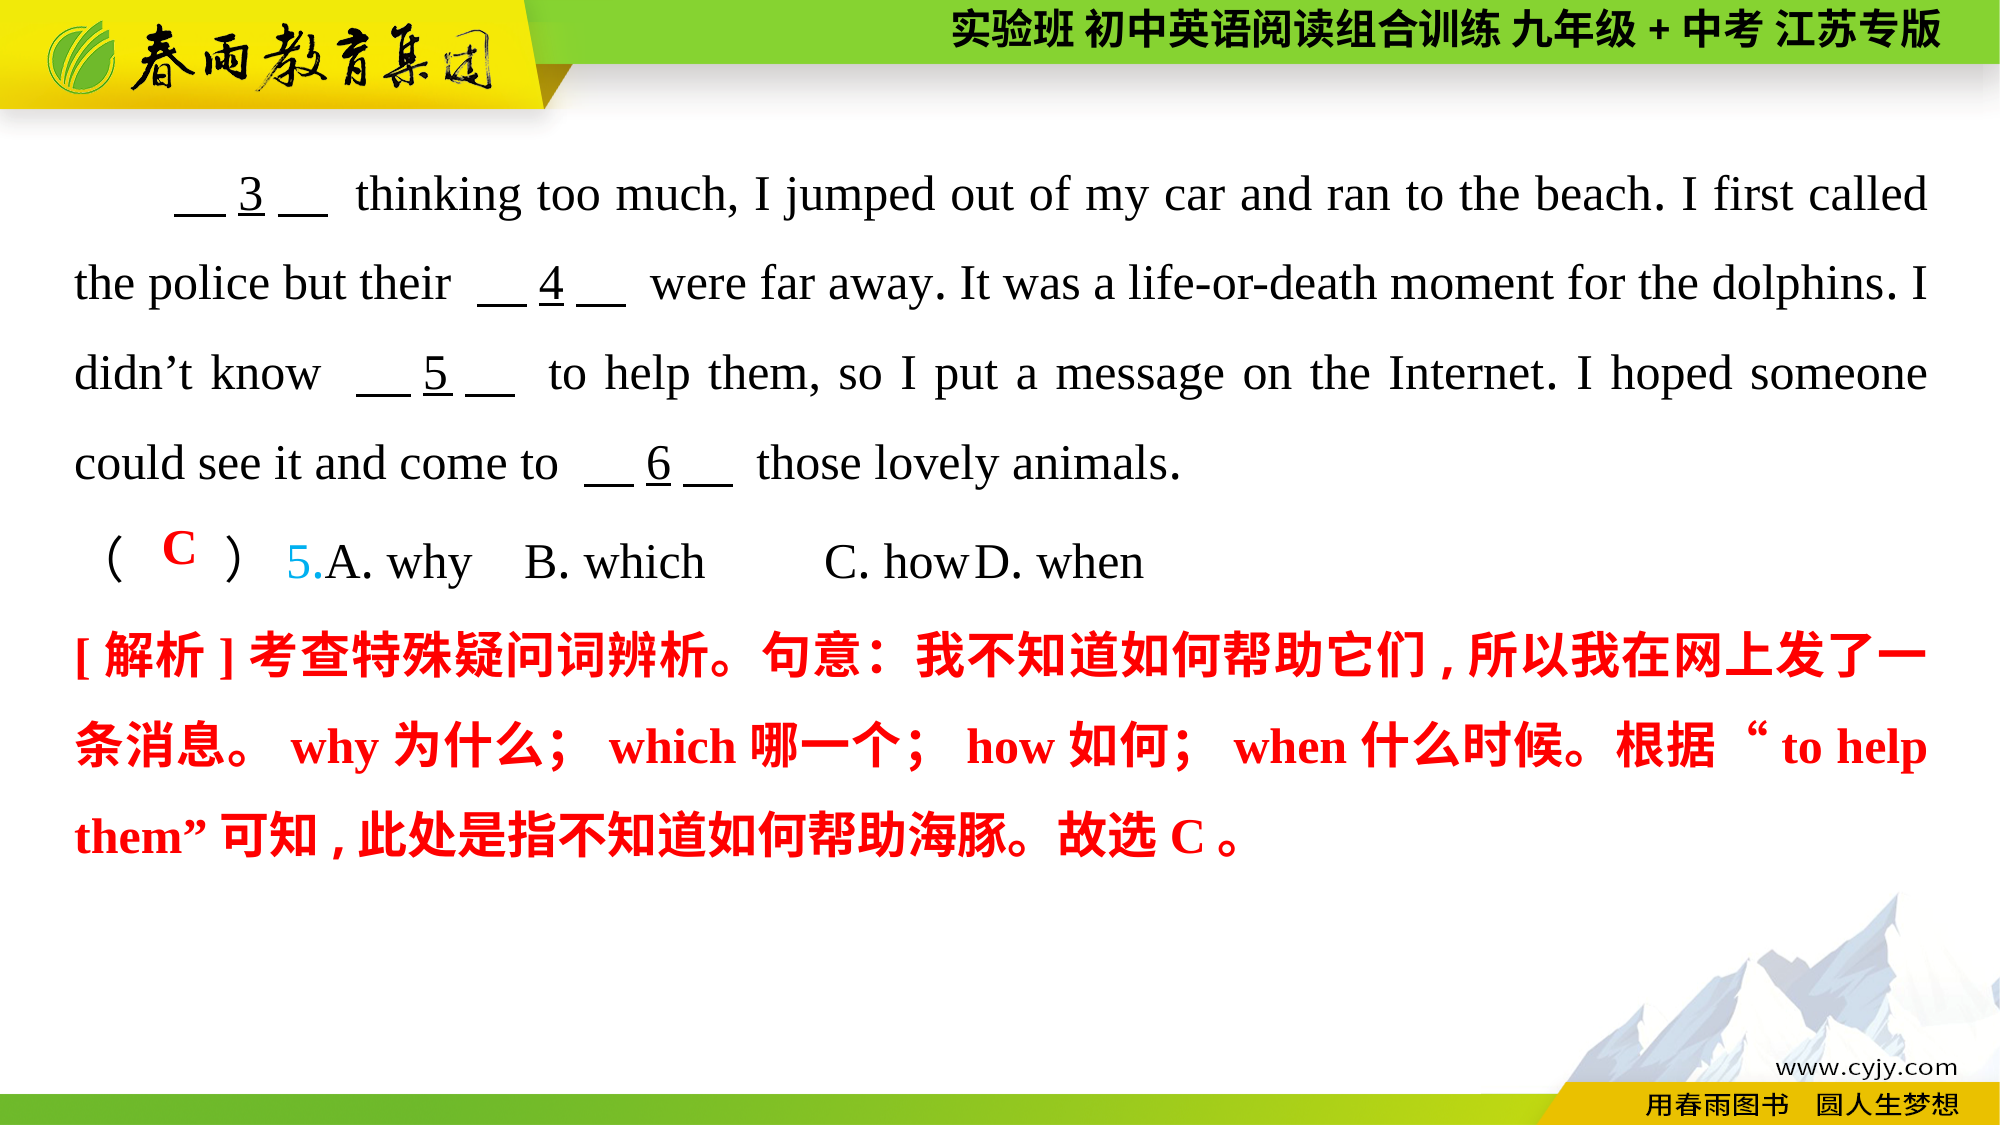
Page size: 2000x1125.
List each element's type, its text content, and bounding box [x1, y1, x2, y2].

list 3 thinking too much, I jumped out of my car and ran to the beach. I first called the police but their 4 were far away. It was a life-or-death moment for the dolphins. I didn’t know 5 to help them, so I put a message on the Internet. I hoped someone could see it and come to 6 those lovely animals. [59, 122, 1944, 490]
picture [0, 0, 2000, 1125]
text_box （ ）5.A. why B. which C. how D. when [59, 491, 1944, 586]
text_box C [146, 507, 213, 583]
text_box [解析]考查特殊疑问词辨析。句意：我不知道如何帮助它们,所以我在网上发了一条消息。why为什么；which哪一个；how如何；when什么时候。根据“to help them”可知,此处是指不知道如何帮助海豚。故选C。 [59, 586, 1944, 872]
